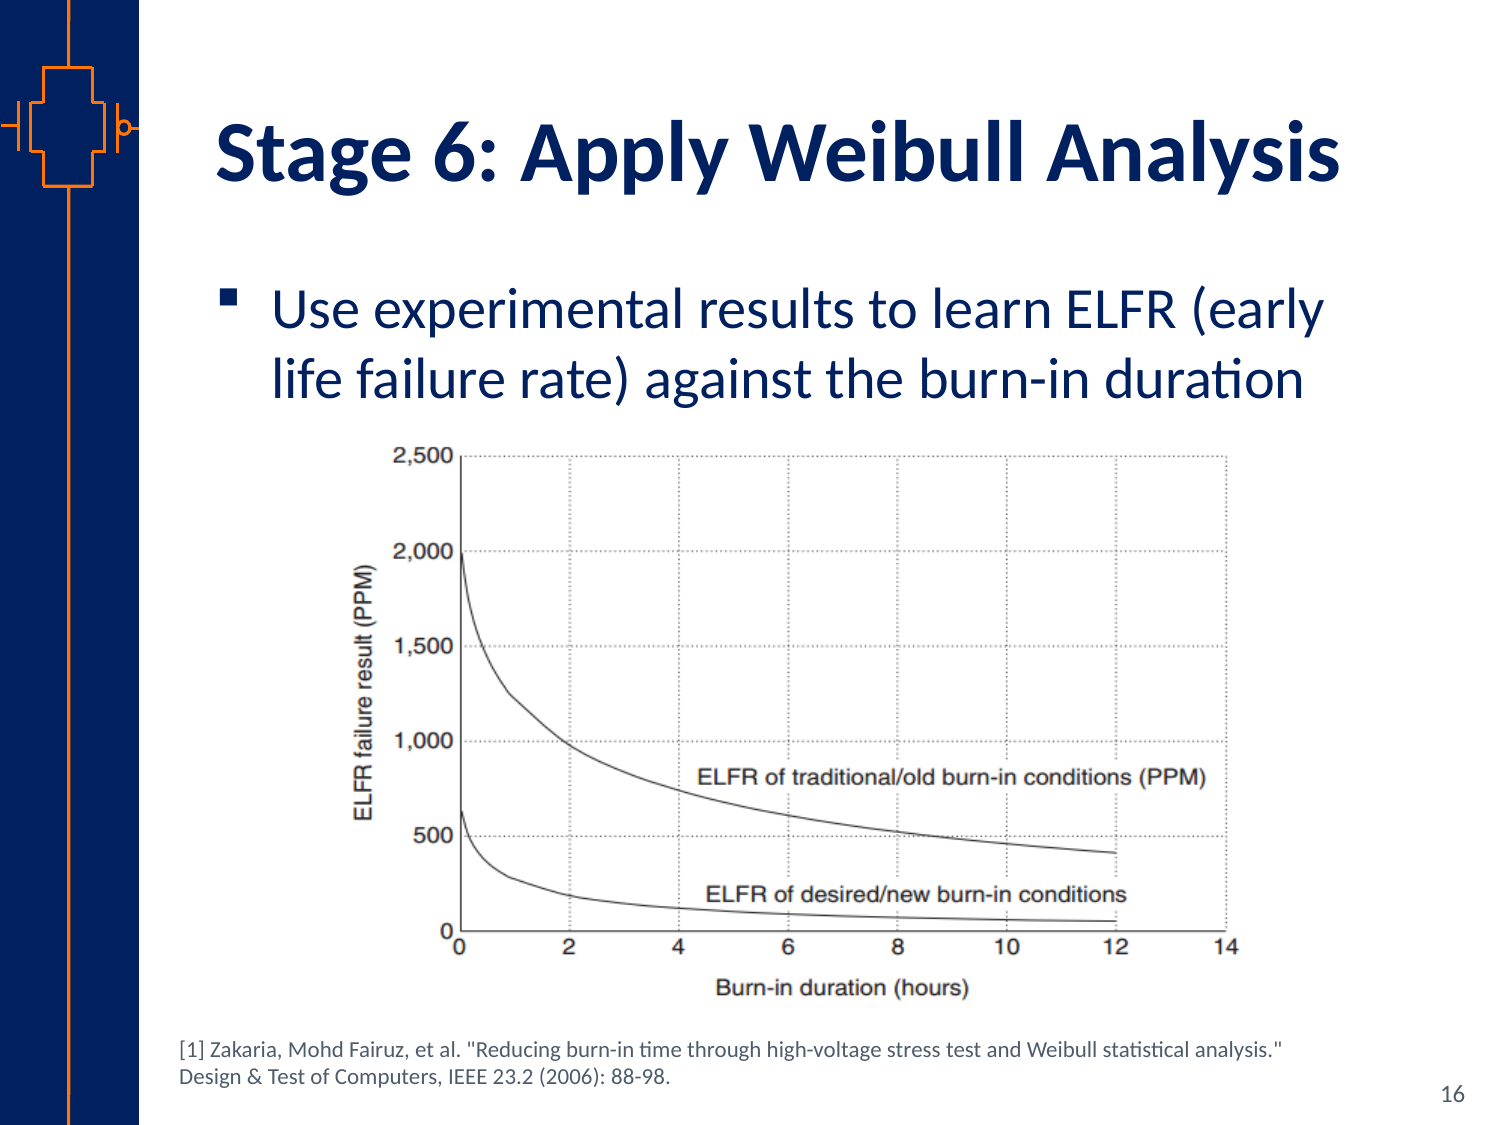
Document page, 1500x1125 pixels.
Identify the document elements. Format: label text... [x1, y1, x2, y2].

list Use experimental results to learn ELFR (early life failure rate) against the burn-in duration [200, 262, 1425, 988]
text_box [1] Zakaria, Mohd Fairuz, et al. "Reducing burn-in time through high-voltage stress test and Weibull statistical analysis." Design & Test of Computers, IEEE 23.2 (2006): 88-98. [164, 1027, 1305, 1097]
title Stage 6: Apply Weibull Analysis [200, 85, 1388, 207]
slide_number 16 [1425, 1062, 1488, 1123]
picture [325, 412, 1265, 1035]
